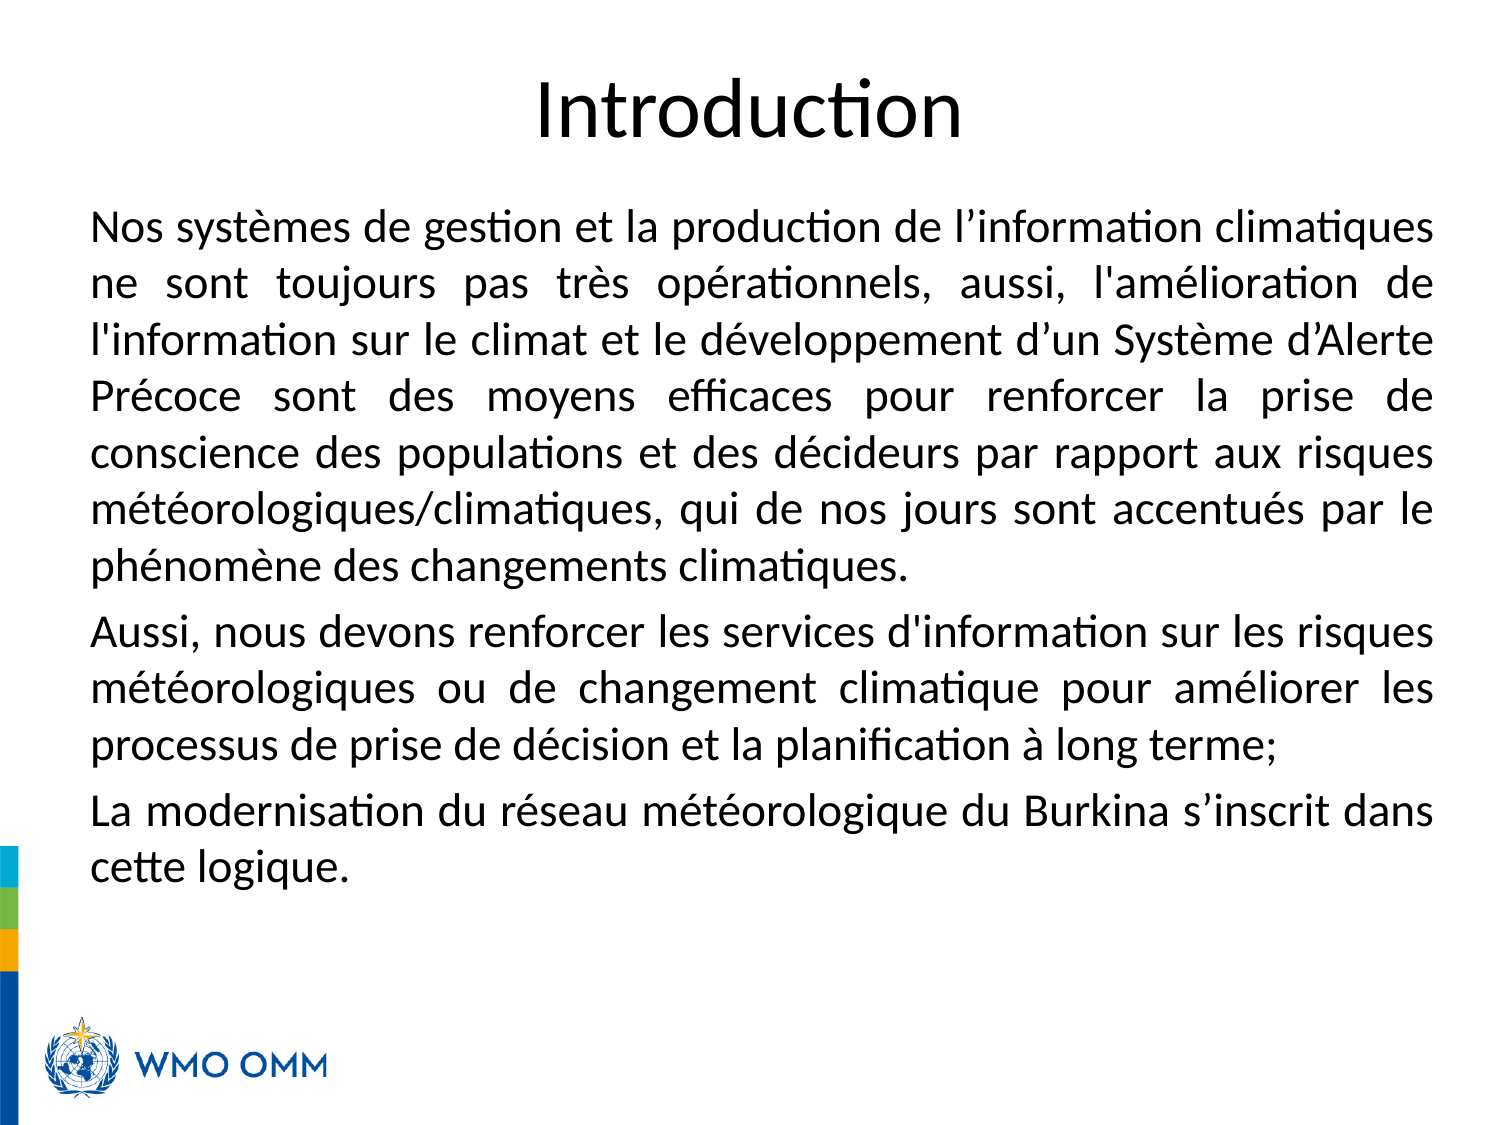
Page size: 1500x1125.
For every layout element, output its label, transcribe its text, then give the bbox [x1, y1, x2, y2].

picture [0, 845, 327, 1125]
title Introduction [75, 45, 1425, 163]
list Nos systèmes de gestion et la production de l’information climatiques ne sont toujours pas très opérationnels, aussi, l'amélioration de l'information sur le climat et le développement d’un Système d’Alerte Précoce sont des moyens efficaces pour renforcer la prise de conscience des populations et des décideurs par rapport aux risques météorologiques/climatiques, qui de nos jours sont accentués par le phénomène des changements climatiques. Aussi, nous devons renforcer les services d'information sur les risques météorologiques ou de changement climatique pour améliorer les processus de prise de décision et la planification à long terme; La modernisation du réseau météorologique du Burkina s’inscrit dans cette logique. [75, 187, 1450, 1050]
